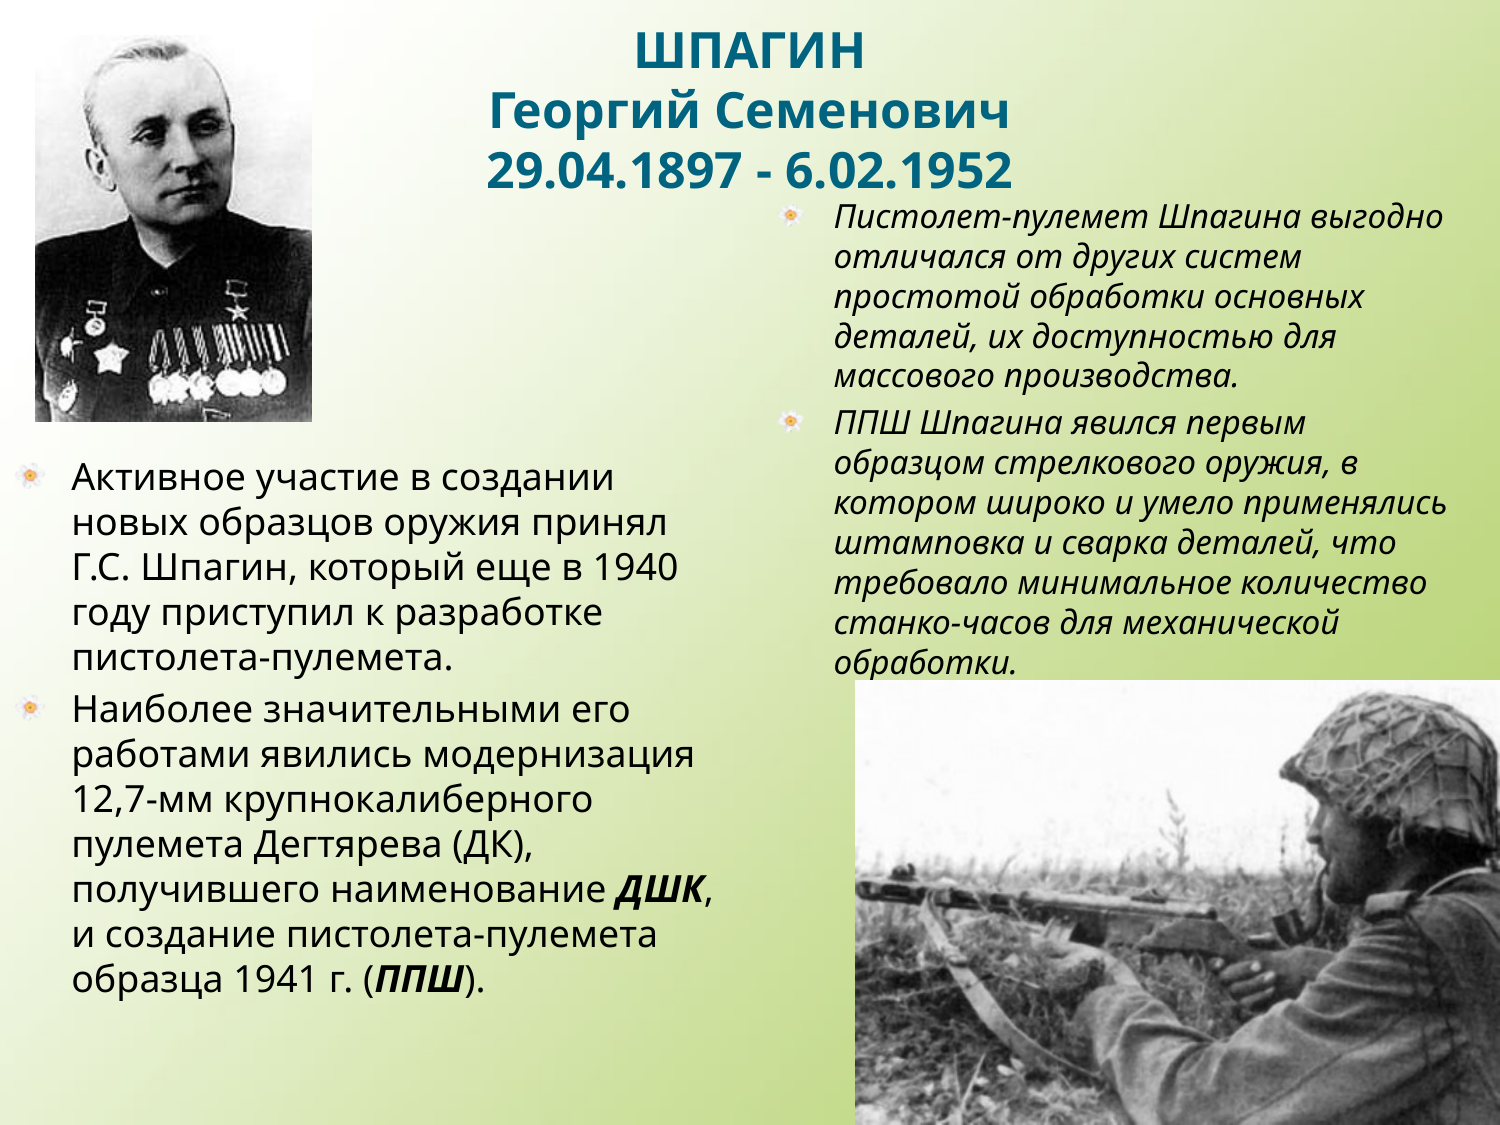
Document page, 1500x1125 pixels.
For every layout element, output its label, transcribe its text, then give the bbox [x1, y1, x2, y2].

list Пистолет-пулемет Шпагина выгодно отличался от других систем простотой обработки основных деталей, их доступностью для массового производства. ППШ Шпагина явился первым образцом стрелкового оружия, в котором широко и умело применялись штамповка и сварка деталей, что требовало минимальное количество станко-часов для механической обработки. [762, 187, 1465, 680]
list Активное участие в создании новых образцов оружия принял Г.С. Шпагин, который еще в 1940 году приступил к разработке пистолета-пулемета. Наиболее значительными его работами явились модернизация 12,7-мм крупнокалиберного пулемета Дегтярева (ДК), получившего наименование ДШК, и создание пистолета-пулемета образца 1941 г. (ППШ). [0, 445, 733, 1041]
picture [0, 0, 1500, 1125]
picture [15, 694, 45, 721]
picture [15, 462, 45, 489]
title ШПАГИН Георгий Семенович 29.04.1897 - 6.02.1952 [318, 45, 1425, 233]
